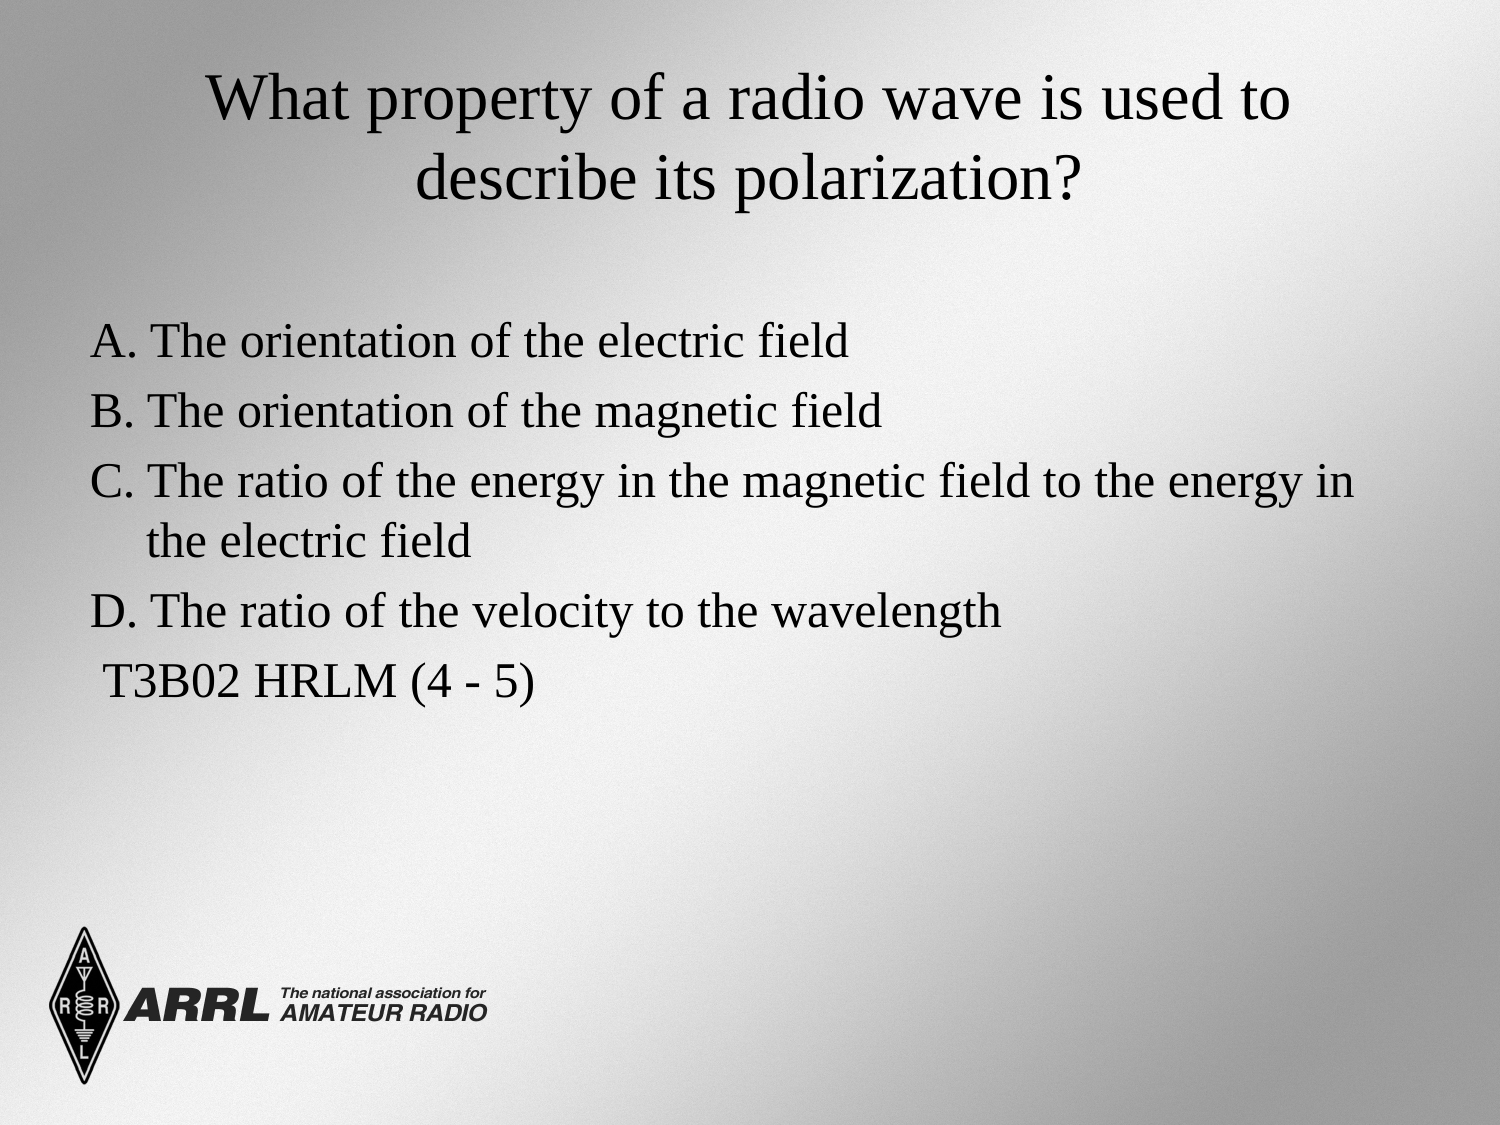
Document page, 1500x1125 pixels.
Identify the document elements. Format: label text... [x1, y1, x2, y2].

list A. The orientation of the electric field B. The orientation of the magnetic field C. The ratio of the energy in the magnetic field to the energy in the electric field D. The ratio of the velocity to the wavelength T3B02 HRLM (4 - 5) [75, 299, 1425, 1005]
title What property of a radio wave is used to describe its polarization? [75, 45, 1425, 233]
picture [0, 0, 1500, 1125]
